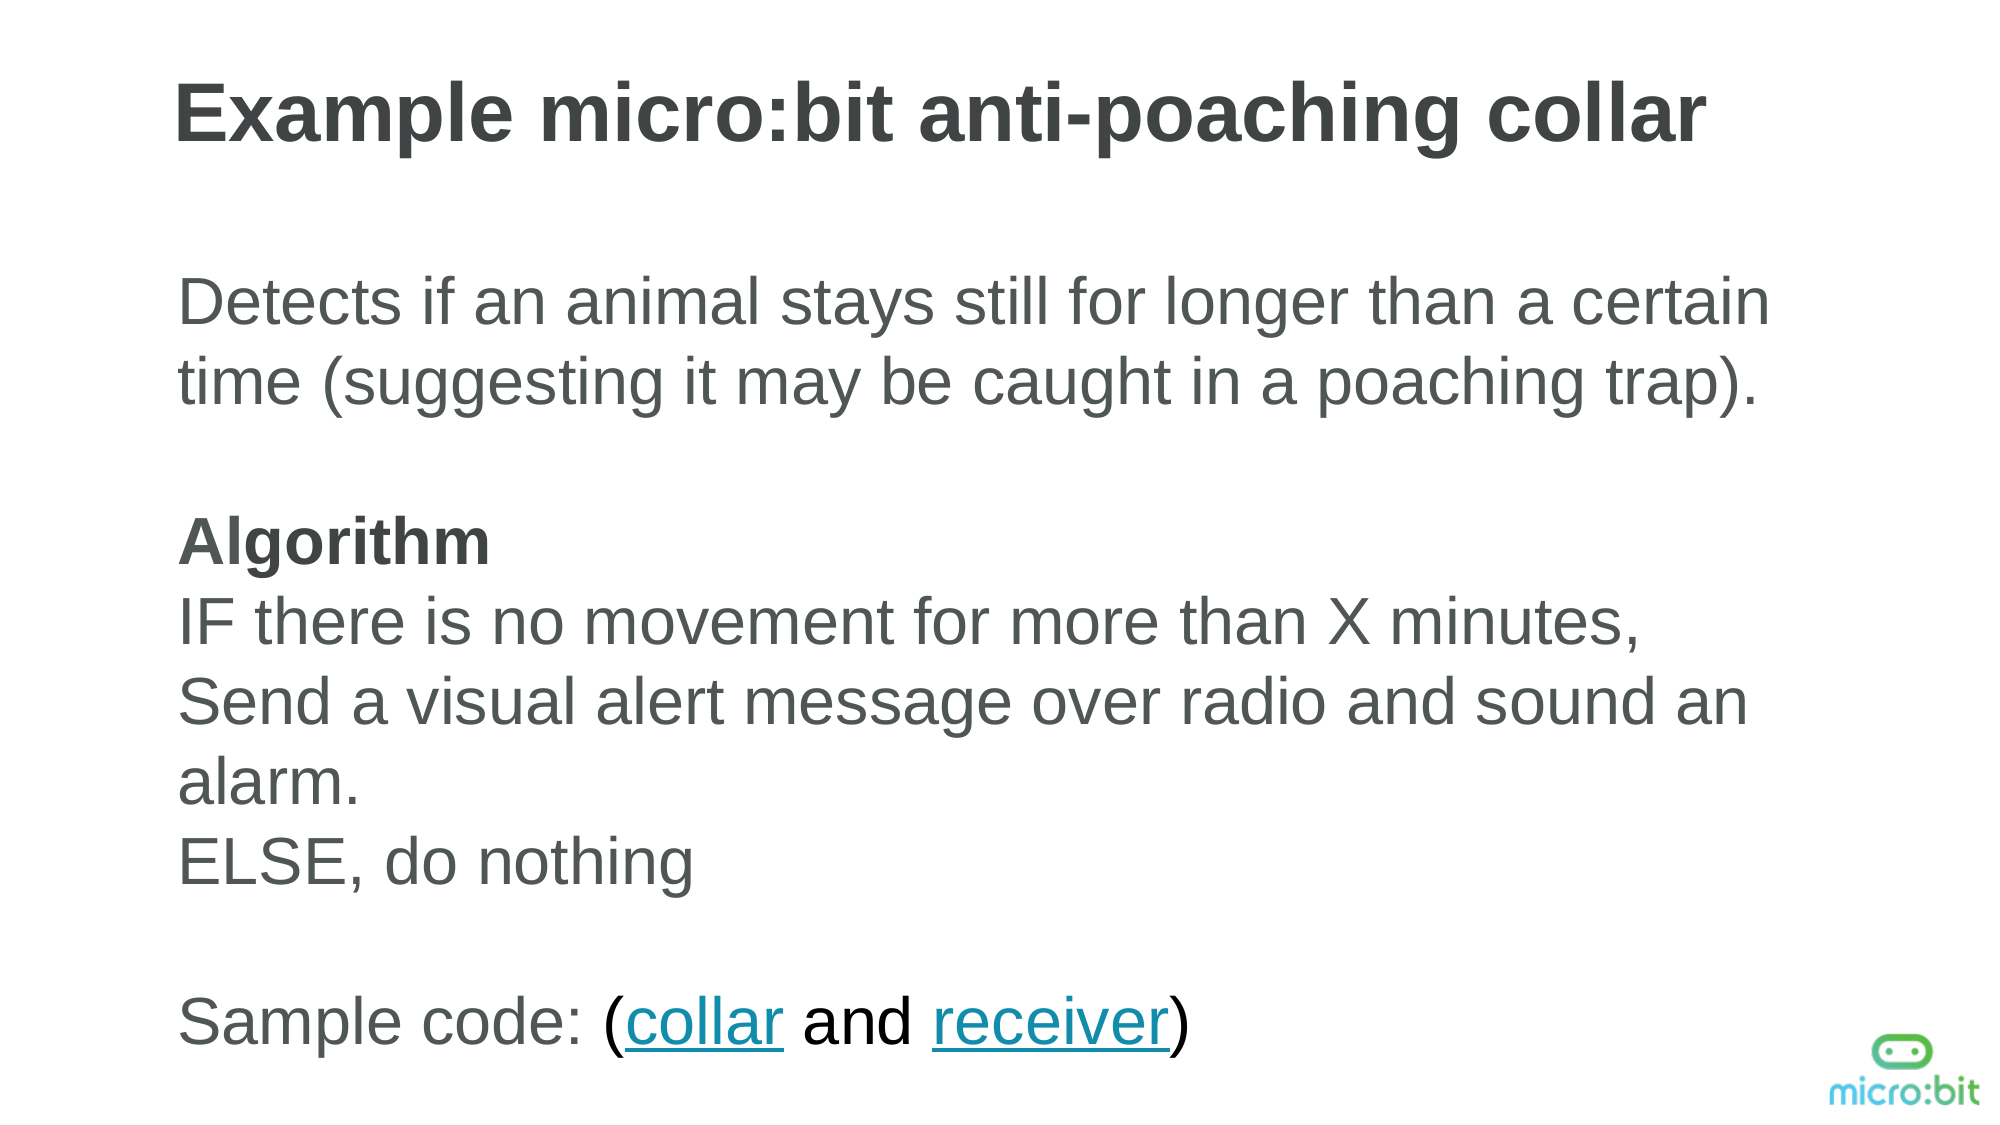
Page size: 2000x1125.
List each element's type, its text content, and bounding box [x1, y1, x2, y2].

picture [1829, 1029, 1980, 1106]
text_box Example micro:bit anti-poaching collar Detects if an animal stays still for longer than a certain time (suggesting it may be caught in a poaching trap). Algorithm IF there is no movement for more than X minutes, Send a visual alert message over radio and sound an alarm. ELSE, do nothing Sample code: (collar and receiver) [158, 50, 1910, 874]
